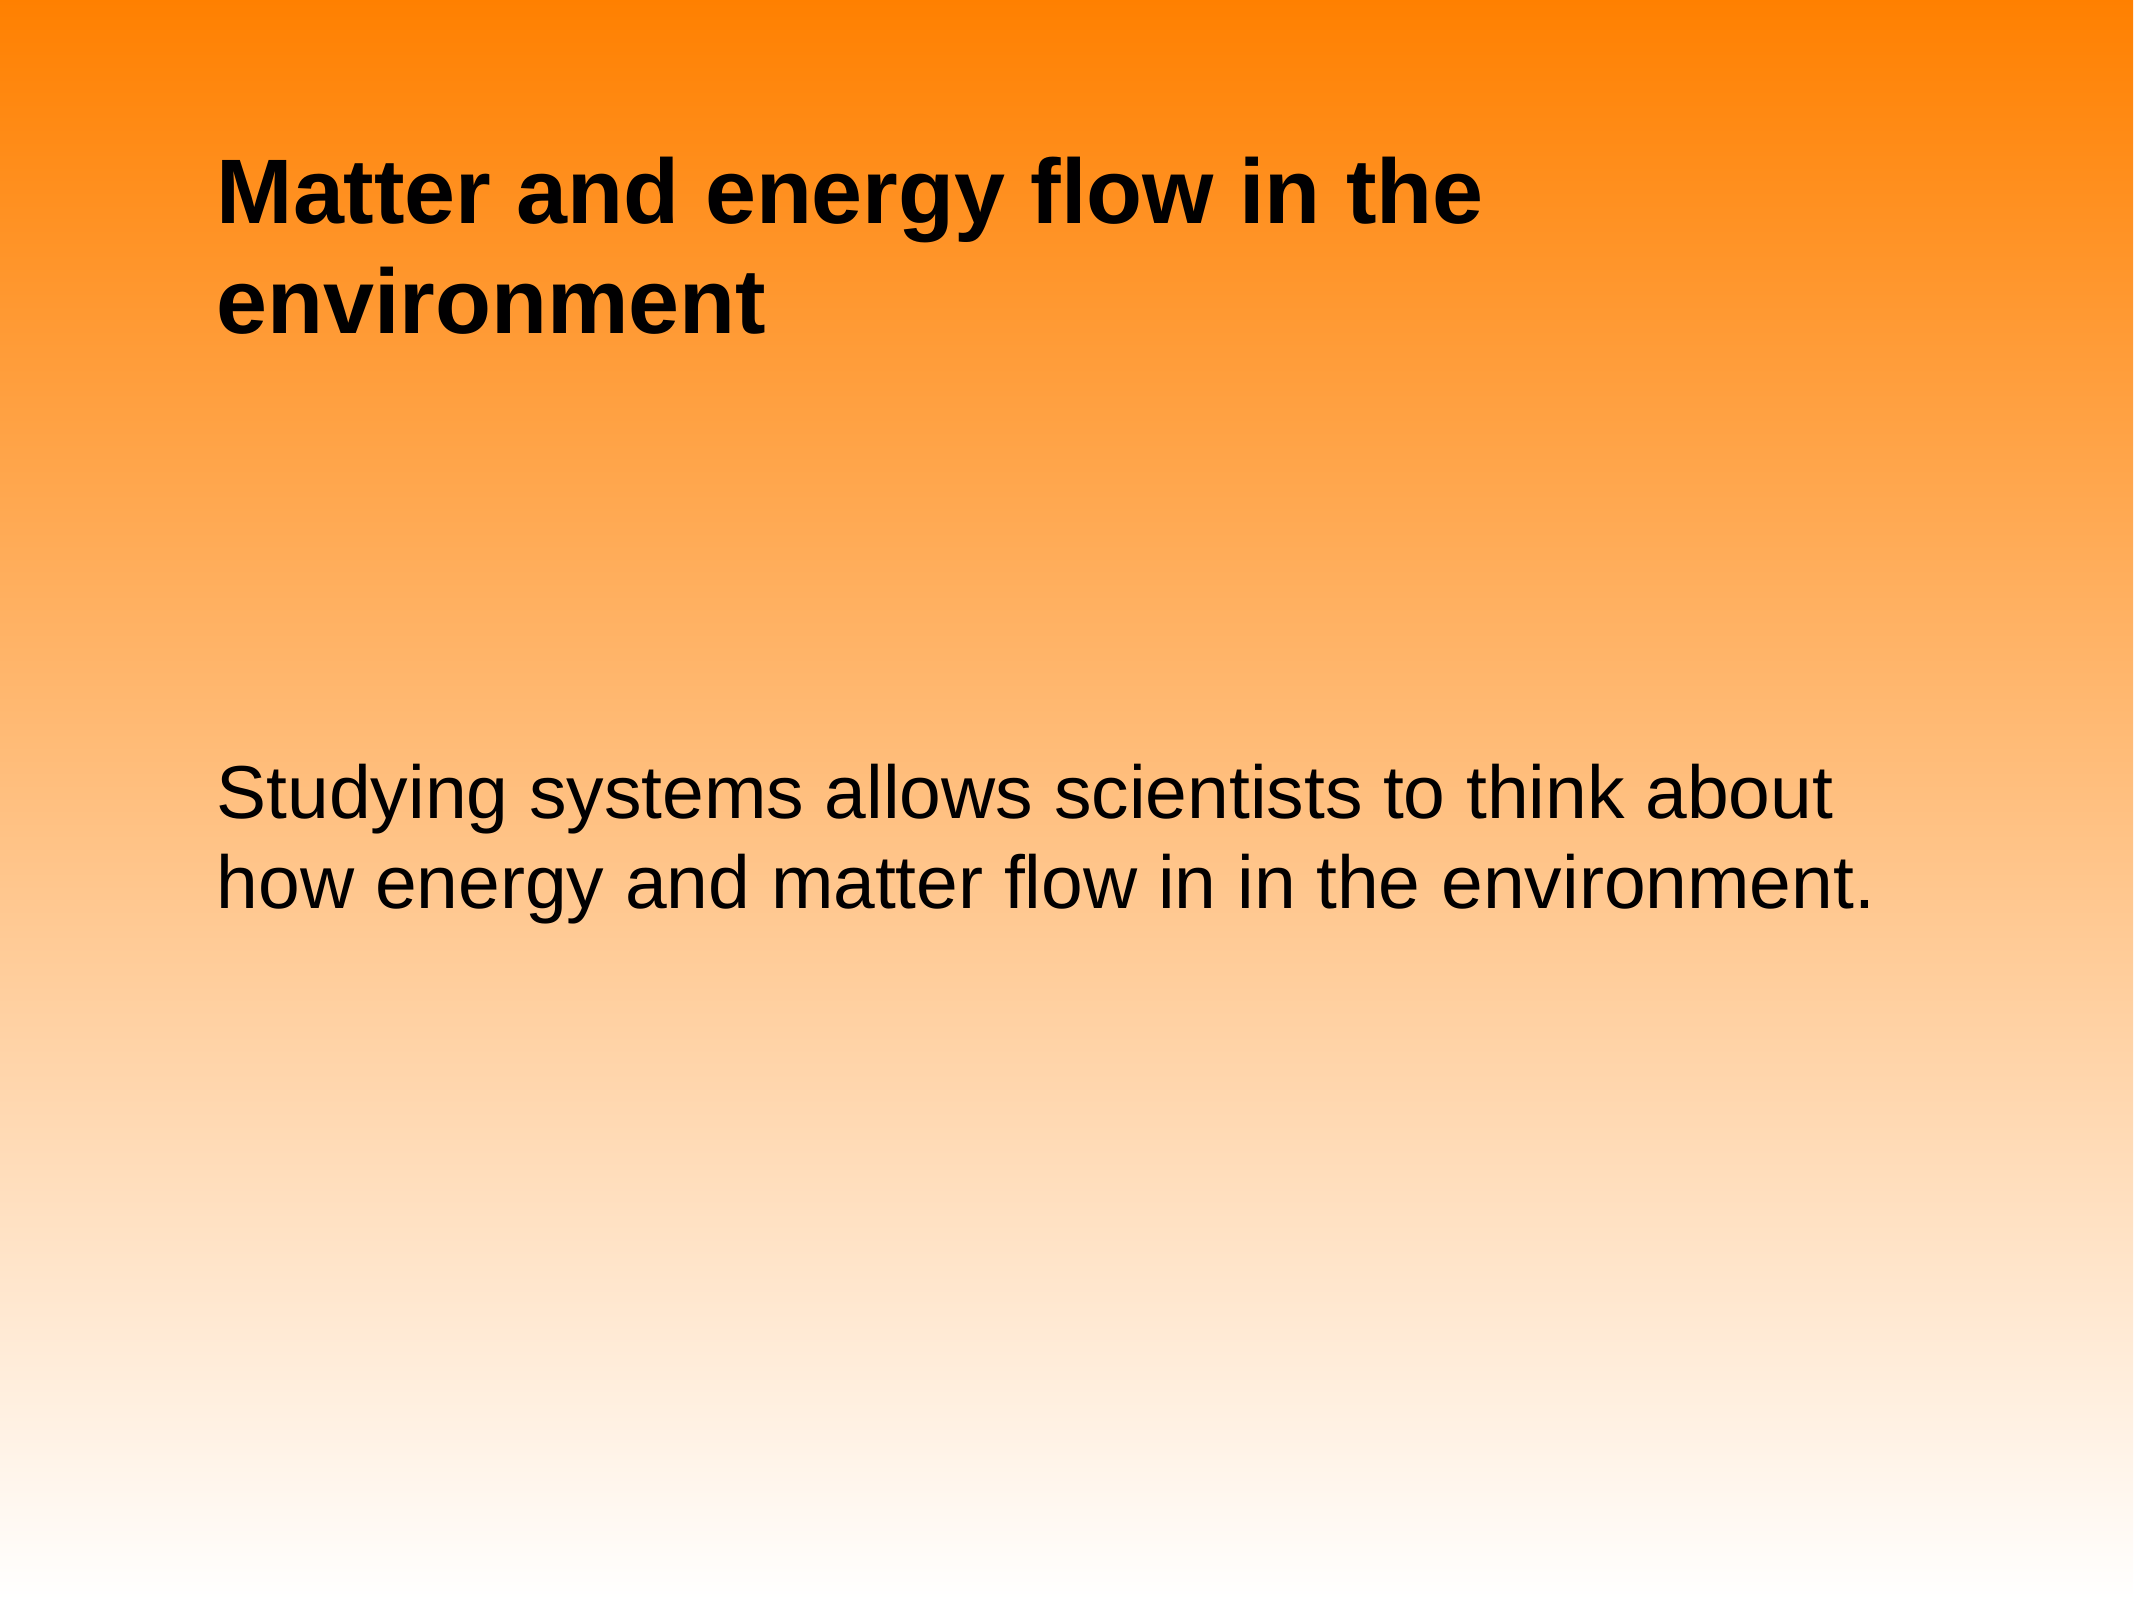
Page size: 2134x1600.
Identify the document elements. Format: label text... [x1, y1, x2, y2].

title Matter and energy flow in the environment [208, 39, 1925, 443]
list Studying systems allows scientists to think about how energy and matter flow in in the environment. [208, 443, 1925, 1402]
